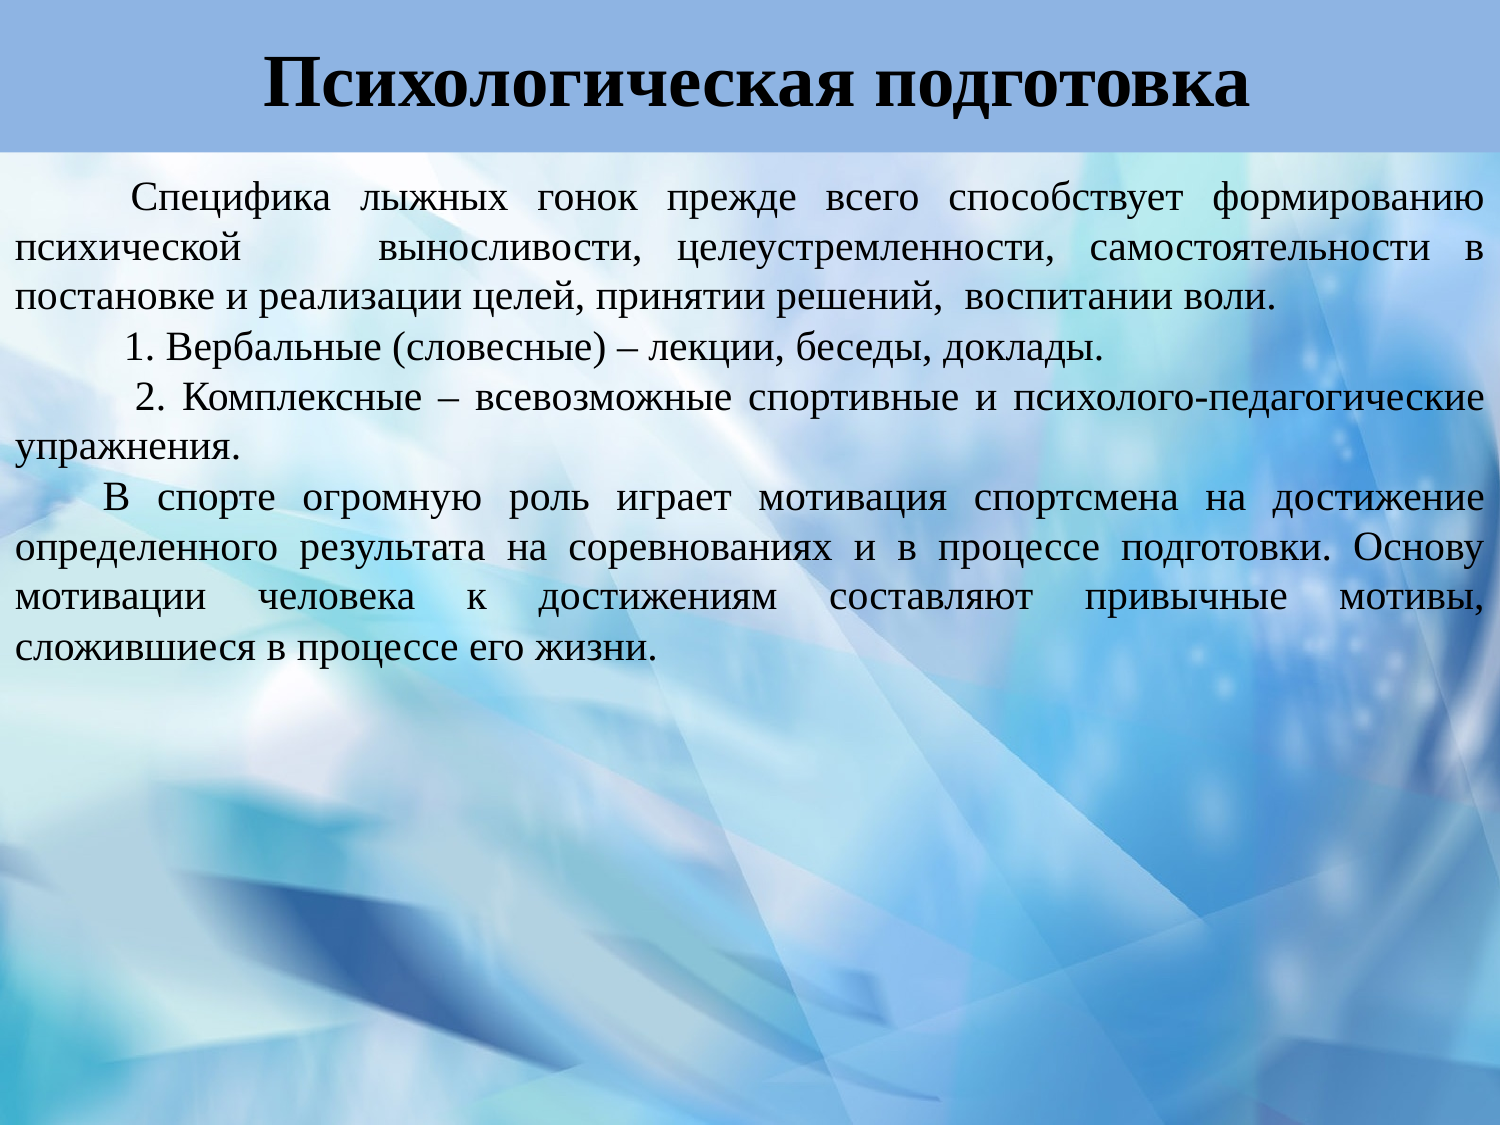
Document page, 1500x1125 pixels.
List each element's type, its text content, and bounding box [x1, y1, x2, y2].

subtitle Специфика лыжных гонок прежде всего способствует формированию психической выносливости, целеустремленности, самостоятельности в постановке и реализации целей, принятии решений, воспитании воли. 1. Вербальные (словесные) – лекции, беседы, доклады. 2. Комплексные – всевозможные спортивные и психолого-педагогические упражнения. В спорте огромную роль играет мотивация спортсмена на достижение определенного результата на соревнованиях и в процессе подготовки. Основу мотивации человека к достижениям составляют привычные мотивы, сложившиеся в процессе его жизни. [0, 160, 1500, 1125]
title Психологическая подготовка [0, 0, 1500, 153]
picture [0, 153, 1500, 160]
